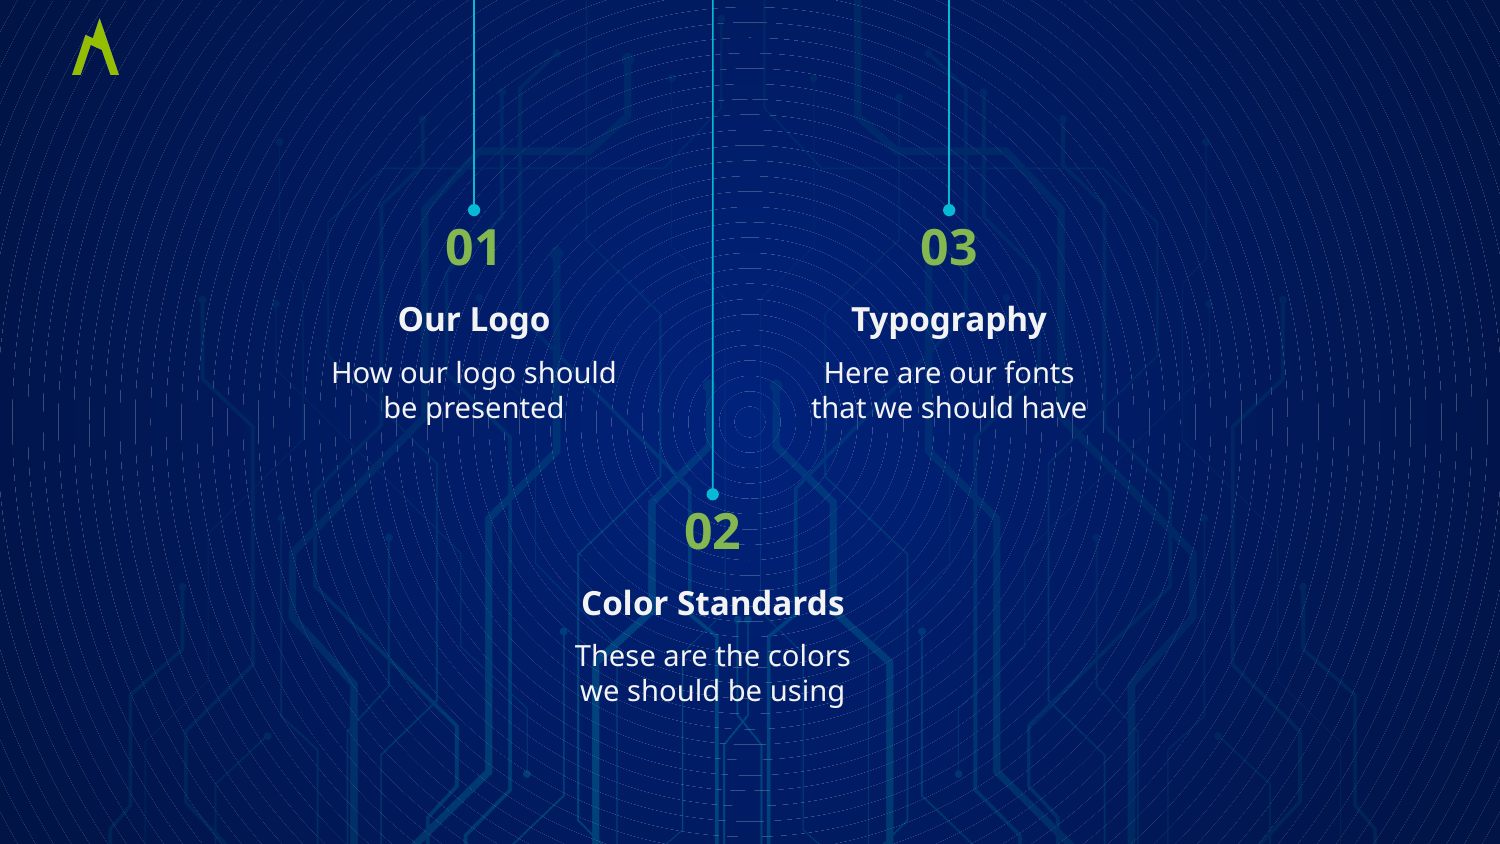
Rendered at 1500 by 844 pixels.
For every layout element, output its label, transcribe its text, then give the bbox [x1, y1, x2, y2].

title 01 [386, 210, 563, 290]
picture [72, 0, 1392, 844]
title 02 [624, 494, 801, 575]
subtitle These are the colors we should be using [553, 622, 873, 758]
title Typography [789, 290, 1109, 339]
subtitle How our logo should be presented [314, 339, 634, 474]
title Our Logo [314, 290, 634, 339]
subtitle Here are our fonts that we should have [789, 339, 1109, 474]
title Color Standards [553, 573, 873, 622]
title 03 [861, 210, 1038, 291]
